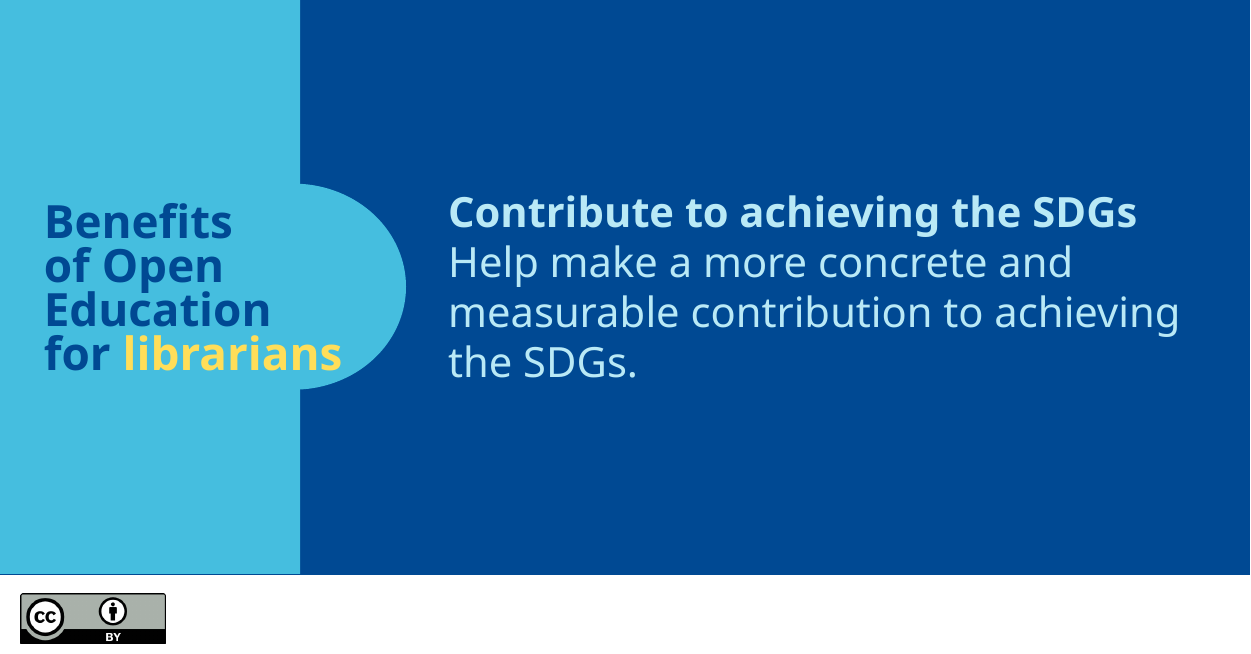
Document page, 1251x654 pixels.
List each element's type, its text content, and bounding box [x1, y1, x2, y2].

picture [20, 592, 166, 645]
text_box [0, 0, 301, 574]
text_box Contribute to achieving the SDGs Help make a more concrete and measurable contribution to achieving the SDGs. [435, 173, 1198, 398]
text_box Benefits of Open Education for librarians [31, 191, 373, 392]
text_box [373, 213, 407, 360]
text_box [0, 582, 1250, 654]
text_box [252, 183, 336, 191]
